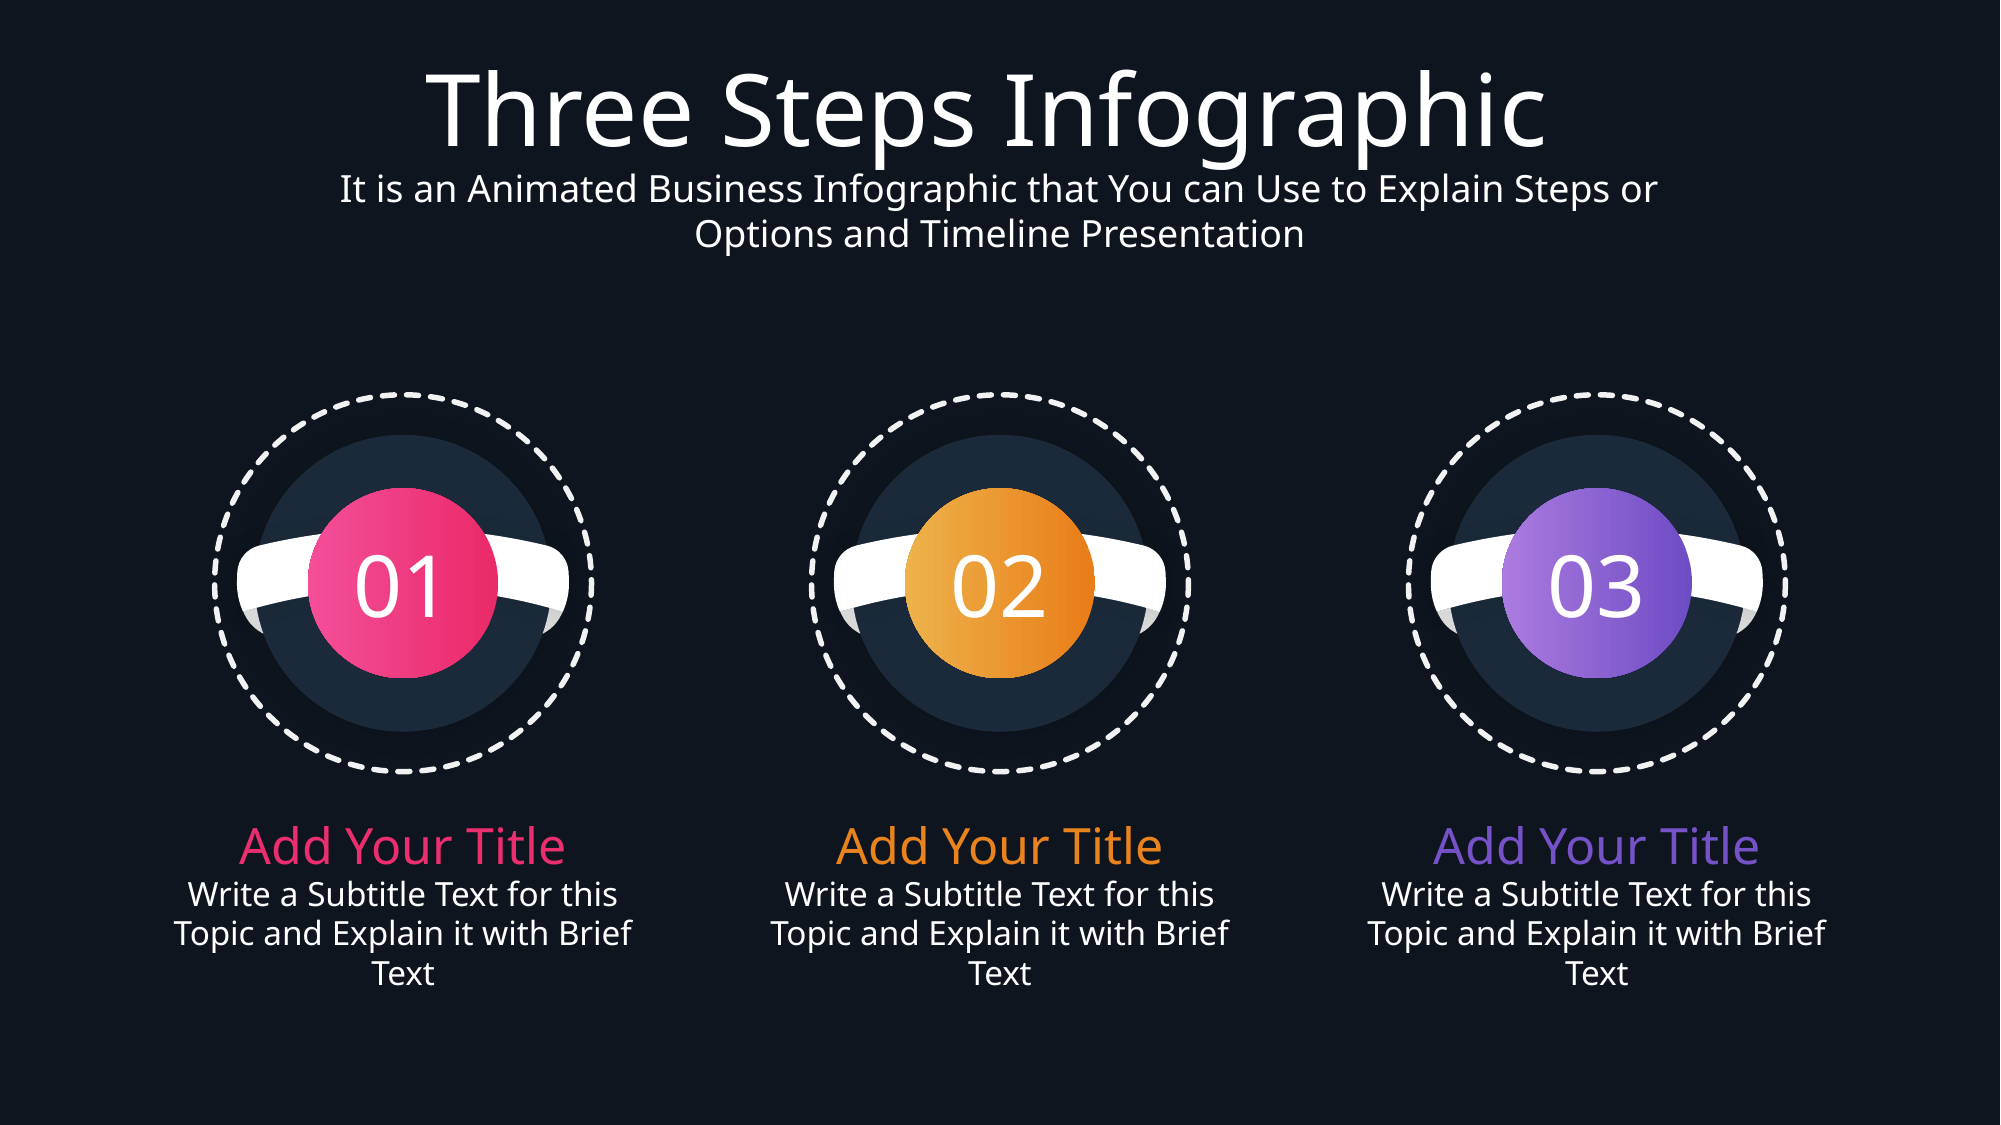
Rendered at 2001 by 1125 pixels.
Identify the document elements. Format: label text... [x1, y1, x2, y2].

text_box [1775, 529, 1784, 547]
text_box [347, 761, 365, 770]
text_box [1000, 392, 1019, 399]
text_box [1405, 558, 1413, 576]
text_box [952, 394, 971, 403]
text_box [992, 768, 1010, 775]
text_box [212, 558, 219, 576]
text_box [1166, 488, 1172, 502]
text_box [944, 761, 962, 770]
text_box [1412, 629, 1422, 647]
text_box [1645, 399, 1663, 409]
text_box Add Your Title [1379, 807, 1815, 865]
text_box Three Steps Infographic [280, 38, 1719, 157]
text_box [488, 741, 504, 753]
text_box Add Your Title [185, 807, 621, 865]
text_box [569, 488, 575, 502]
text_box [236, 434, 569, 732]
text_box [1092, 417, 1109, 430]
text_box [379, 392, 398, 399]
text_box [229, 490, 236, 506]
text_box [1767, 506, 1778, 524]
text_box [930, 400, 947, 410]
text_box [220, 511, 231, 529]
text_box Write a Subtitle Text for this Topic and Explain it with Brief Text [1349, 865, 1845, 1000]
text_box [213, 606, 222, 624]
text_box [311, 409, 328, 420]
text_box [1176, 628, 1186, 646]
text_box [1185, 576, 1192, 598]
text_box [1764, 651, 1775, 668]
text_box [579, 628, 589, 646]
text_box [451, 399, 469, 409]
text_box [815, 629, 825, 647]
text_box [1497, 742, 1514, 754]
text_box [495, 417, 512, 430]
text_box [1779, 604, 1787, 622]
text_box [1519, 753, 1536, 764]
text_box [1484, 420, 1501, 433]
text_box [427, 394, 446, 402]
text_box [1178, 529, 1188, 547]
text_box [1039, 761, 1057, 770]
text_box [976, 392, 995, 399]
text_box [466, 752, 483, 763]
text_box [1573, 392, 1592, 399]
text_box [443, 761, 460, 770]
text_box [1063, 752, 1080, 763]
text_box [823, 652, 833, 670]
text_box [1170, 506, 1181, 524]
text_box [1702, 732, 1717, 741]
text_box [968, 766, 986, 774]
text_box [1527, 400, 1544, 410]
text_box [371, 766, 389, 774]
text_box [811, 534, 820, 552]
text_box [1016, 766, 1034, 774]
text_box [1636, 761, 1654, 770]
text_box Write a Subtitle Text for this Topic and Explain it with Brief Text [752, 865, 1248, 1000]
text_box [1477, 732, 1493, 742]
text_box [215, 534, 223, 552]
text_box [1505, 409, 1522, 420]
text_box [1689, 417, 1706, 430]
text_box Write a Subtitle Text for this Topic and Explain it with Brief Text [155, 865, 651, 1000]
text_box [1621, 394, 1639, 402]
text_box [474, 407, 491, 418]
text_box [1613, 766, 1631, 774]
text_box [1414, 511, 1425, 529]
text_box [356, 394, 374, 403]
text_box [586, 552, 594, 571]
text_box [808, 582, 815, 600]
text_box [1681, 741, 1698, 753]
text_box [1407, 606, 1415, 624]
text_box [508, 732, 523, 741]
text_box [1780, 552, 1788, 571]
text_box [333, 400, 350, 410]
text_box [1024, 394, 1043, 402]
text_box [395, 768, 413, 775]
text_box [1430, 434, 1763, 732]
text_box [1408, 534, 1417, 552]
text_box [303, 742, 320, 754]
text_box [419, 766, 437, 774]
text_box [325, 753, 342, 764]
text_box [826, 490, 833, 506]
text_box [1182, 604, 1190, 622]
text_box [817, 511, 828, 529]
text_box [588, 576, 595, 598]
text_box [880, 732, 896, 742]
text_box [1549, 394, 1568, 403]
text_box [570, 651, 581, 668]
text_box [1071, 407, 1088, 418]
text_box [908, 409, 925, 420]
text_box [211, 582, 218, 600]
text_box Add Your Title [782, 807, 1218, 865]
text_box [809, 558, 816, 576]
text_box [1085, 741, 1101, 753]
text_box [1105, 732, 1120, 741]
text_box [403, 392, 422, 399]
text_box [1423, 490, 1430, 506]
text_box [1565, 766, 1583, 774]
text_box [218, 629, 228, 647]
text_box [1405, 582, 1412, 600]
text_box [226, 652, 236, 670]
text_box [1420, 652, 1430, 670]
text_box [574, 506, 584, 524]
text_box [1668, 407, 1685, 418]
text_box [1773, 628, 1782, 646]
text_box [1782, 576, 1789, 598]
text_box [1659, 752, 1677, 763]
text_box [581, 529, 591, 547]
text_box [1167, 651, 1178, 668]
text_box [900, 742, 917, 754]
text_box [1541, 761, 1559, 770]
text_box It is an Animated Business Infographic that You can Use to Explain Steps or Options and Timeline Presentation [280, 157, 1719, 263]
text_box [833, 434, 1166, 732]
text_box [810, 606, 818, 624]
text_box [887, 420, 904, 433]
text_box [290, 420, 307, 433]
text_box [1763, 488, 1768, 502]
text_box [1597, 392, 1616, 399]
text_box [1588, 768, 1607, 775]
text_box [283, 732, 299, 742]
text_box [1183, 552, 1191, 571]
text_box [1048, 399, 1066, 409]
text_box [585, 604, 593, 622]
text_box [922, 753, 939, 764]
